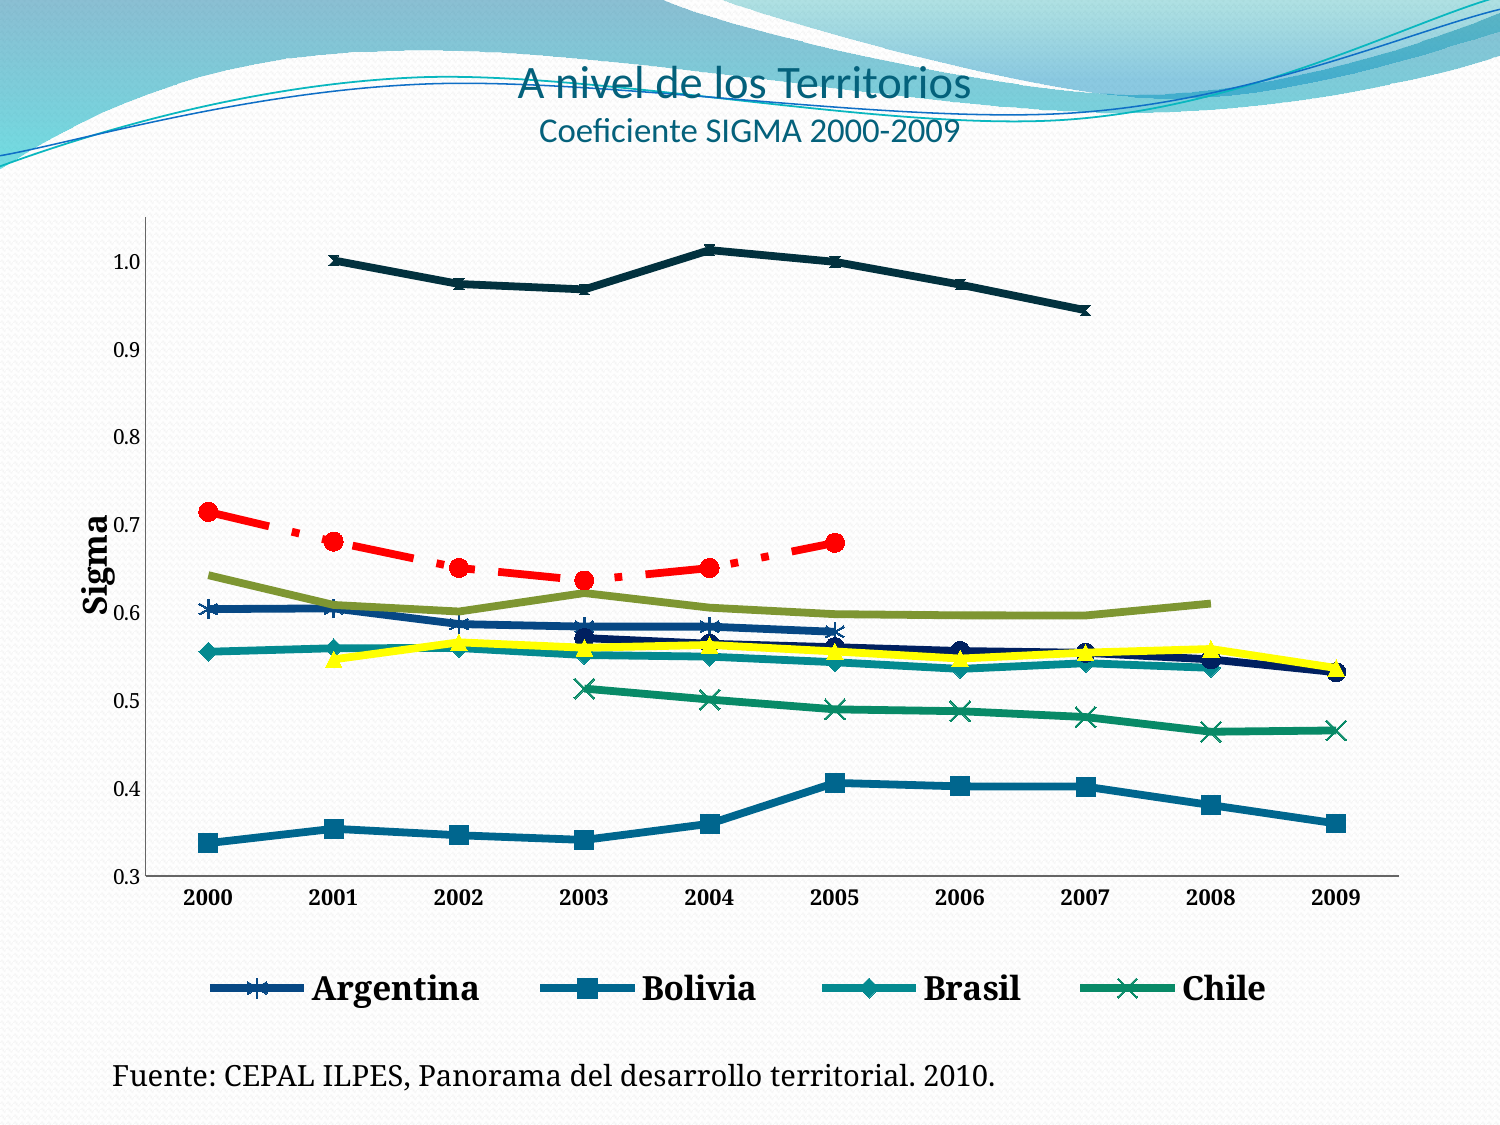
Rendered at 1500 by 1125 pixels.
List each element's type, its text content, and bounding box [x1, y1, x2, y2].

chart [62, 149, 1451, 1063]
text_box Fuente: CEPAL ILPES, Panorama del desarrollo territorial. 2010. [97, 1074, 1012, 1100]
title A nivel de los Territorios Coeficiente SIGMA 2000-2009 [75, 45, 1425, 149]
